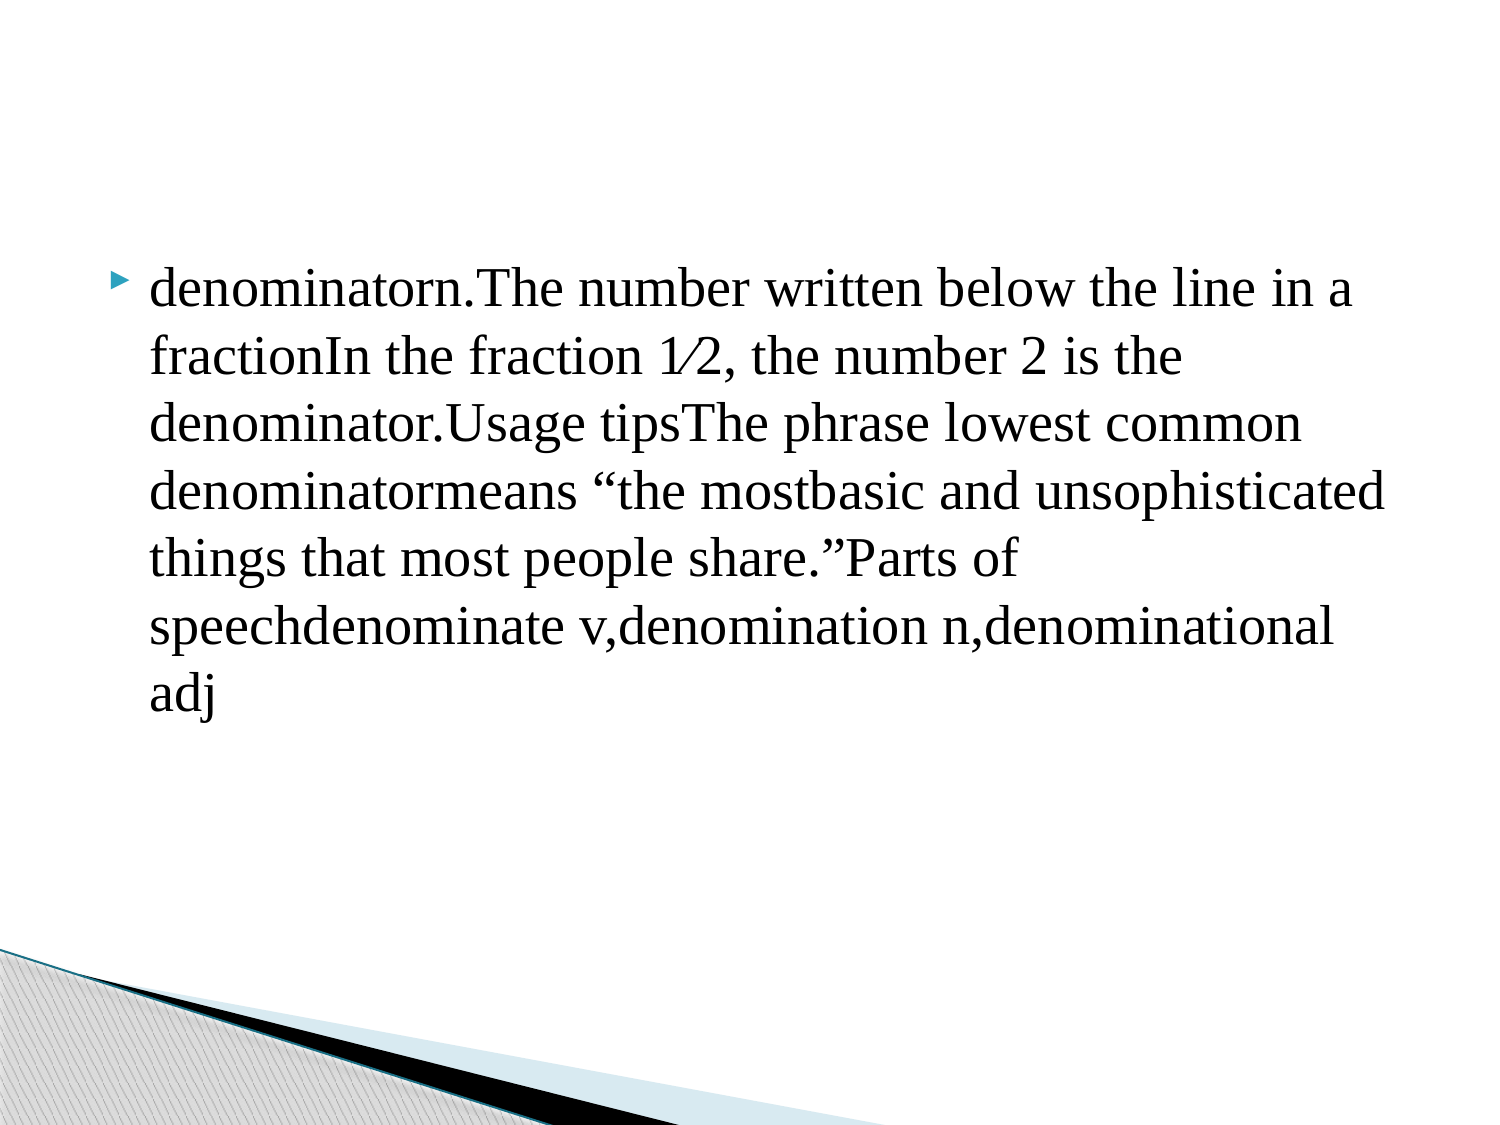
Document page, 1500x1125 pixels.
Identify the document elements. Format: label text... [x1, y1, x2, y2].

list denominatorn.The number written below the line in a fractionIn the fraction 1⁄2, the number 2 is the denominator.Usage tipsThe phrase lowest common denominatormeans “the mostbasic and unsophisticated things that most people share.”Parts of speechdenominate v,denomination n,denominational adj [75, 243, 1425, 986]
